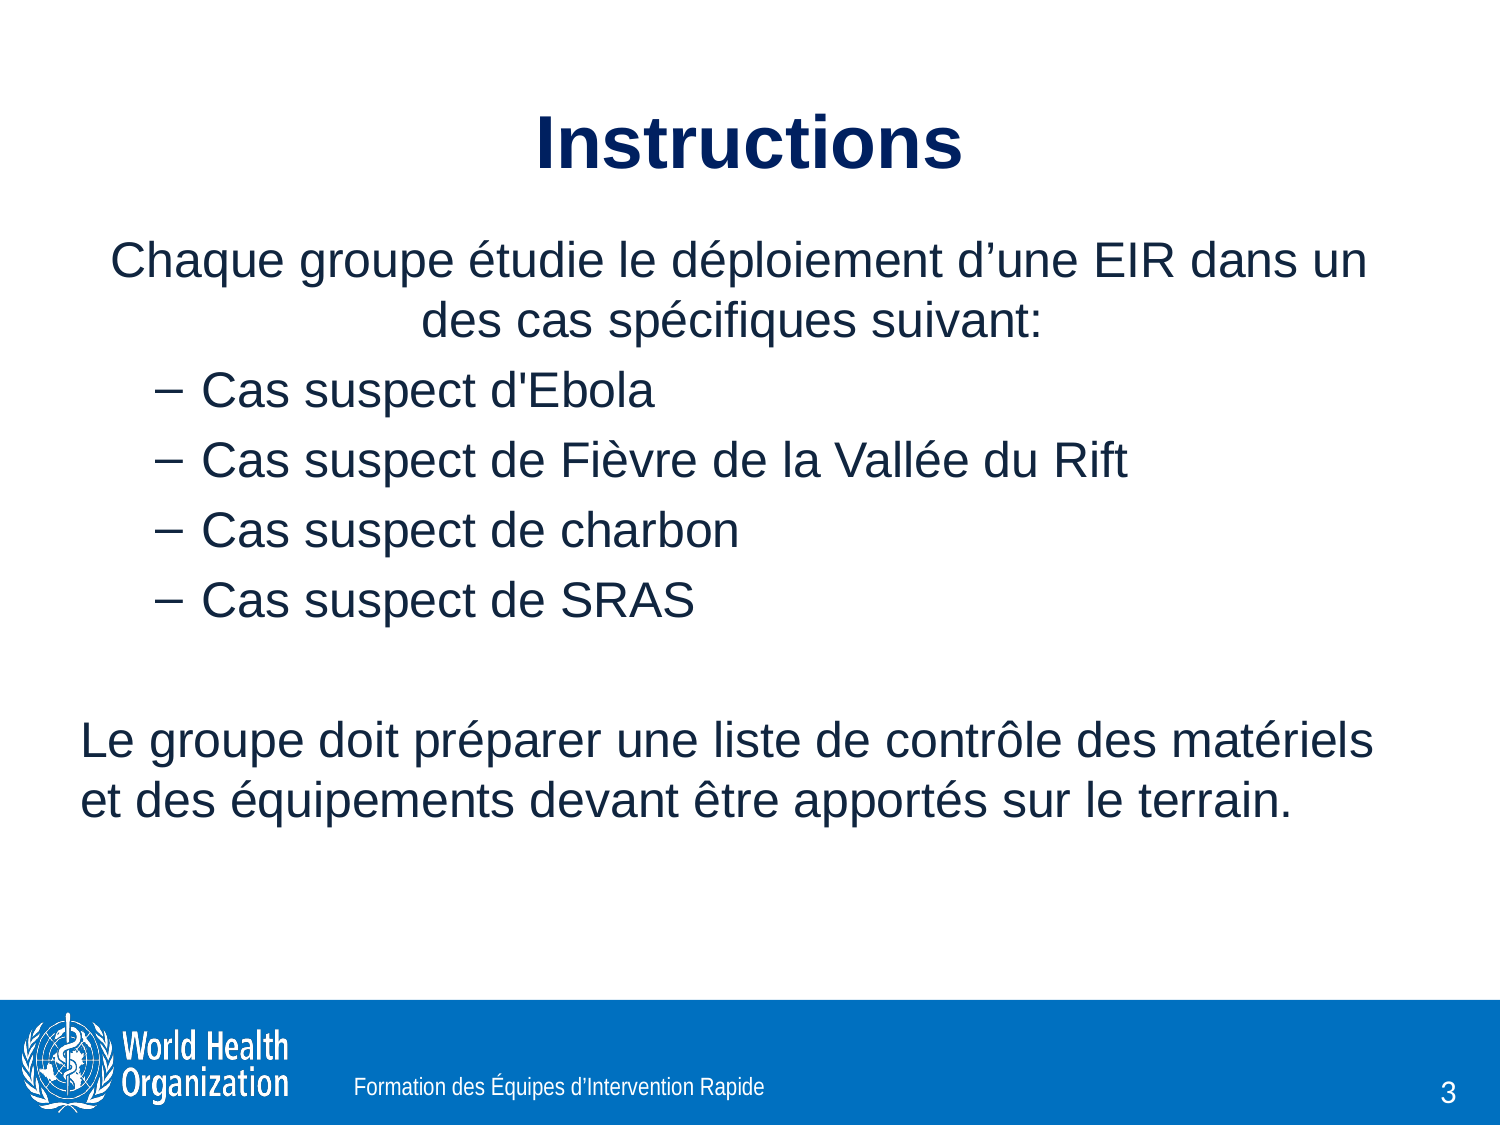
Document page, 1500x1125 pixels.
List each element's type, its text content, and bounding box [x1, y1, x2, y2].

title Instructions [75, 45, 1425, 233]
list Chaque groupe étudie le déploiement d’une EIR dans un des cas spécifiques suivant: Cas suspect d'Ebola Cas suspect de Fièvre de la Vallée du Rift Cas suspect de charbon Cas suspect de SRAS Le groupe doit préparer une liste de contrôle des matériels et des équipements devant être apportés sur le terrain. [64, 219, 1415, 1028]
picture [21, 1012, 288, 1113]
